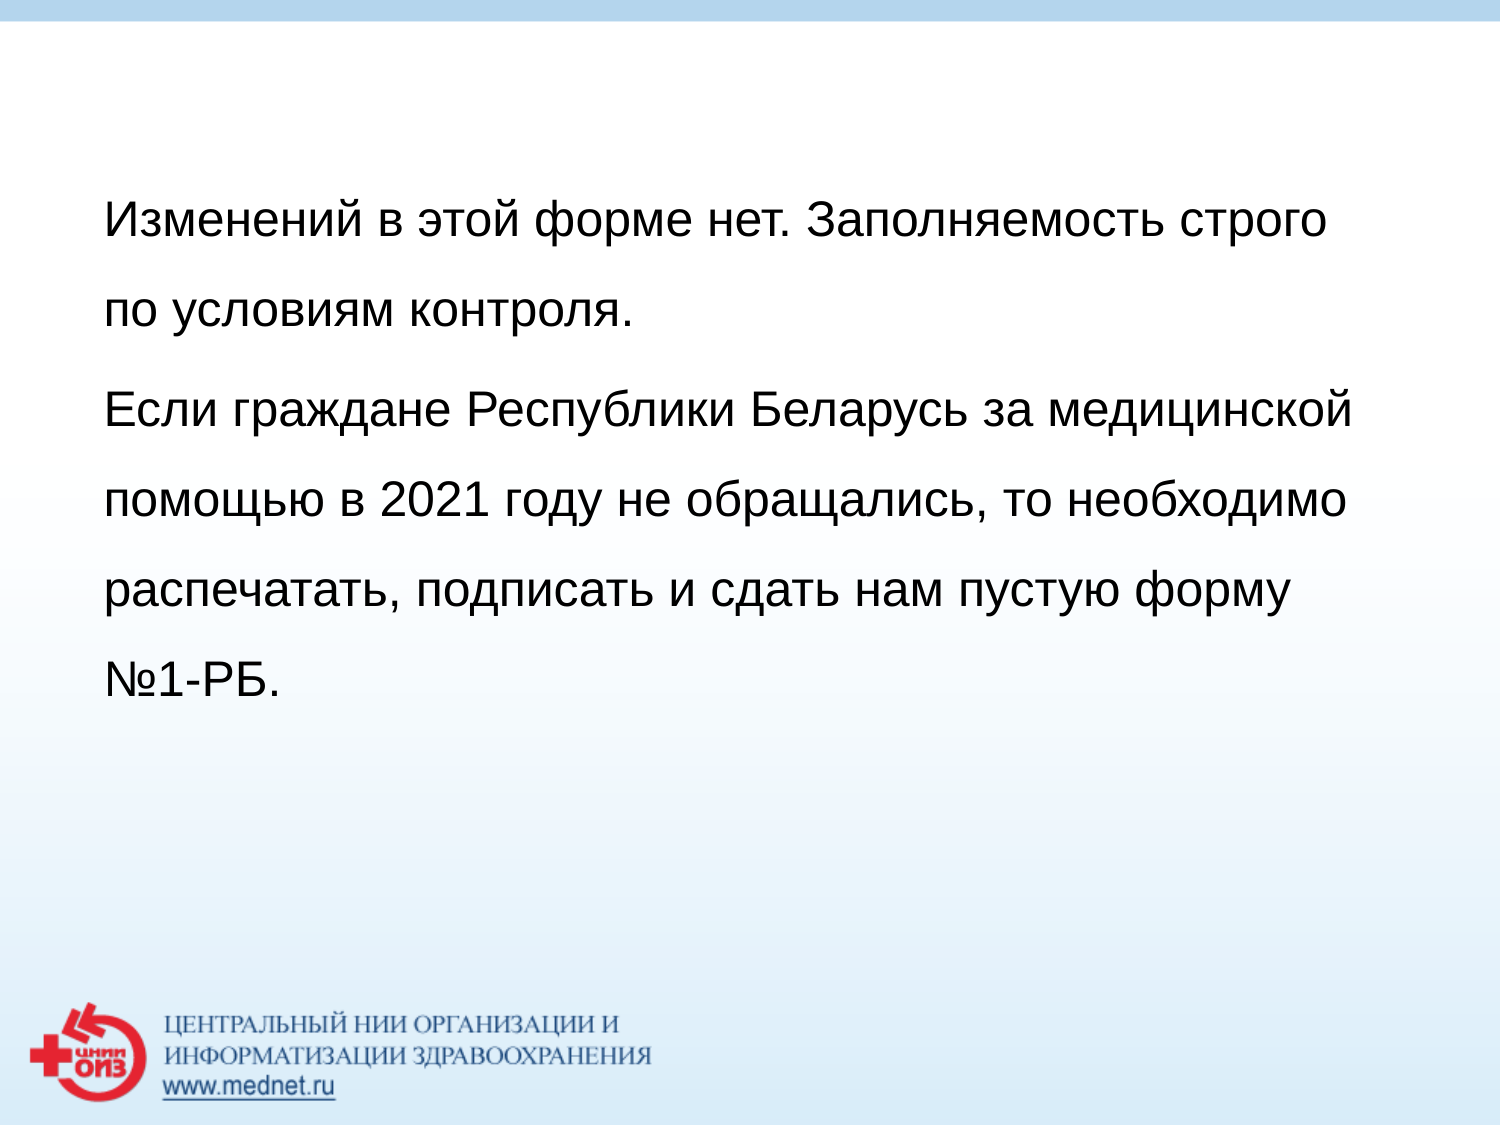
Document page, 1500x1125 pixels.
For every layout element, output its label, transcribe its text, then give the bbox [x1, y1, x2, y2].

picture [0, 0, 1500, 1125]
list Изменений в этой форме нет. Заполняемость строго по условиям контроля. Если граждане Республики Беларусь за медицинской помощью в 2021 году не обращались, то необходимо распечатать, подписать и сдать нам пустую форму №1-РБ. [88, 149, 1412, 905]
